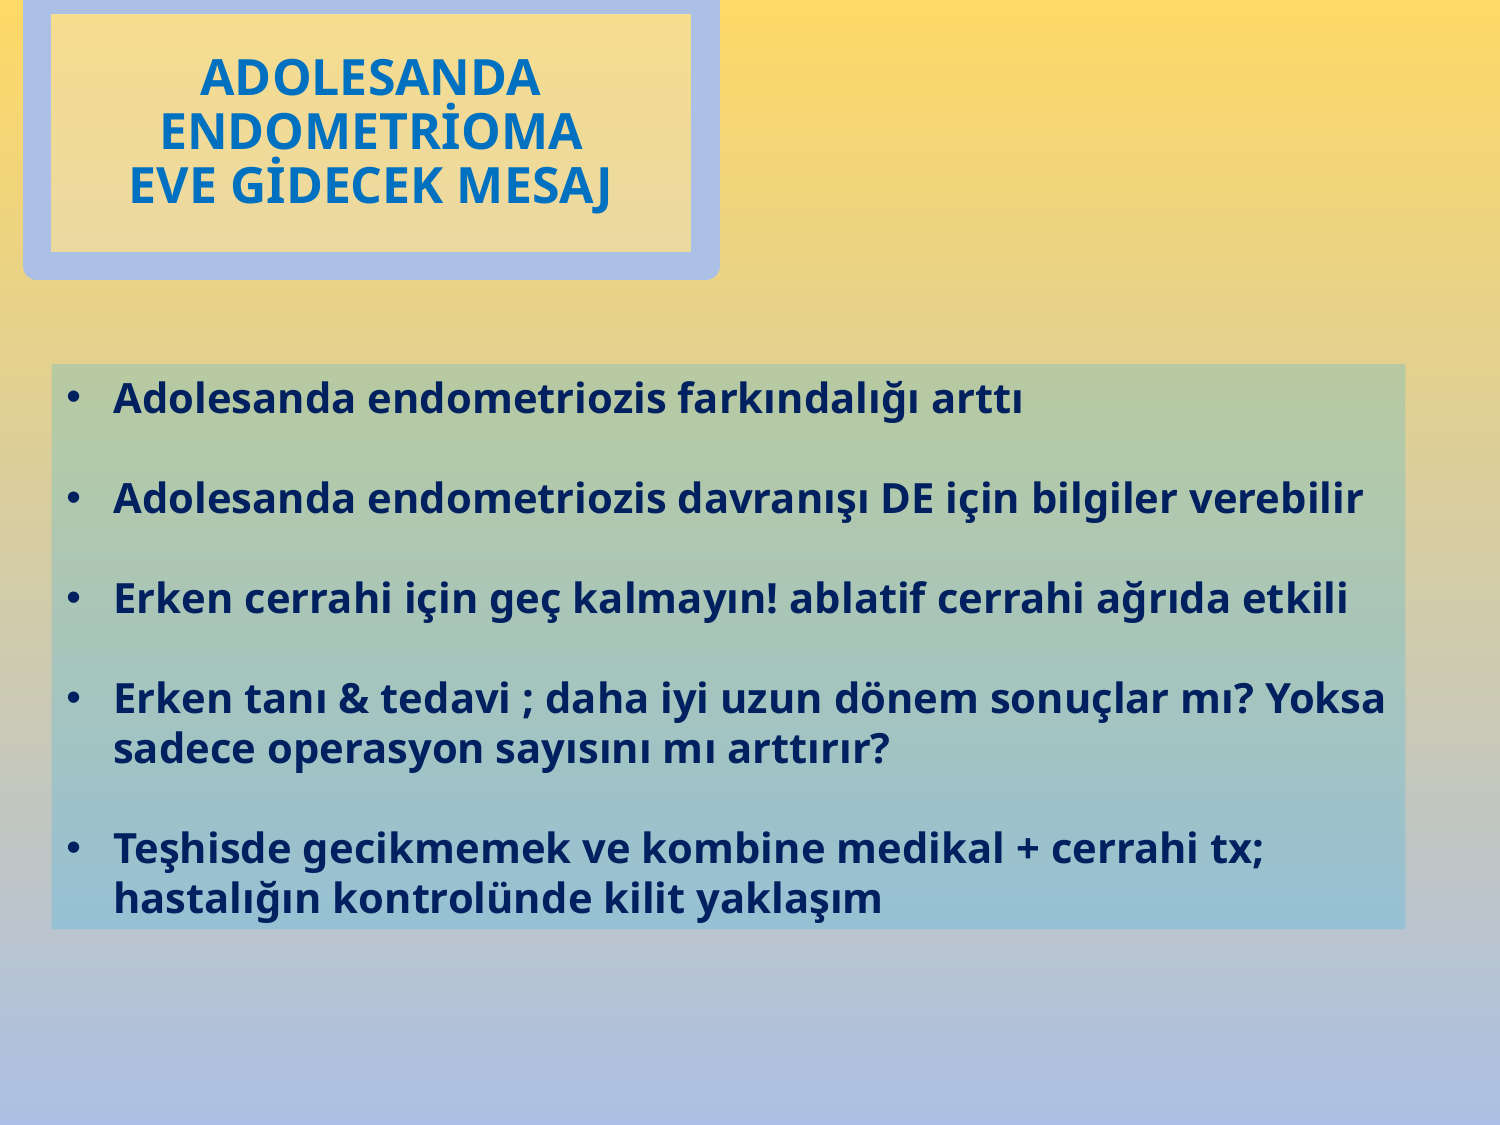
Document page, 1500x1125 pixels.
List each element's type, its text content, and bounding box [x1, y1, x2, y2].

title ADOLESANDA ENDOMETRİOMA EVE GİDECEK MESAJ [36, 0, 706, 267]
text_box Adolesanda endometriozis farkındalığı arttı Adolesanda endometriozis davranışı DE için bilgiler verebilir Erken cerrahi için geç kalmayın! ablatif cerrahi ağrıda etkili Erken tanı & tedavi ; daha iyi uzun dönem sonuçlar mı? Yoksa sadece operasyon sayısını mı arttırır? Teşhisde gecikmemek ve kombine medikal + cerrahi tx; hastalığın kontrolünde kilit yaklaşım [51, 364, 1406, 930]
